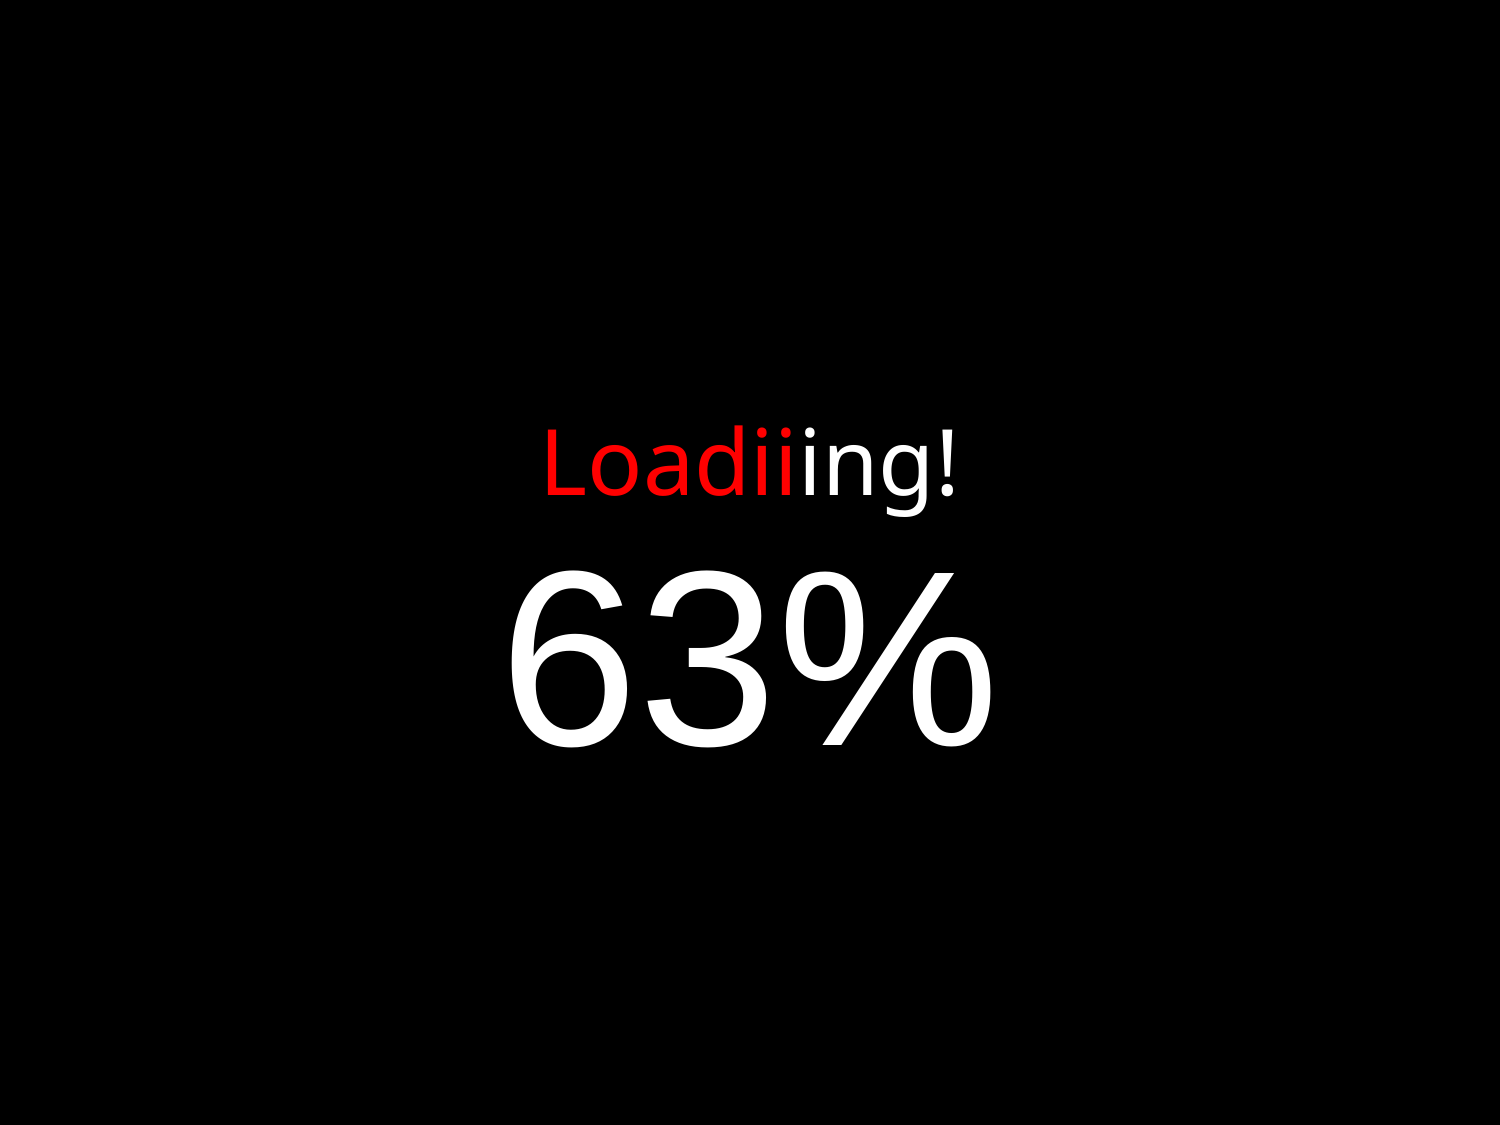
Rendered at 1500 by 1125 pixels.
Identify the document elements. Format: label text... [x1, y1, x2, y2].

text_box 63% [224, 487, 1275, 776]
text_box Loadiiing! [112, 338, 1388, 580]
